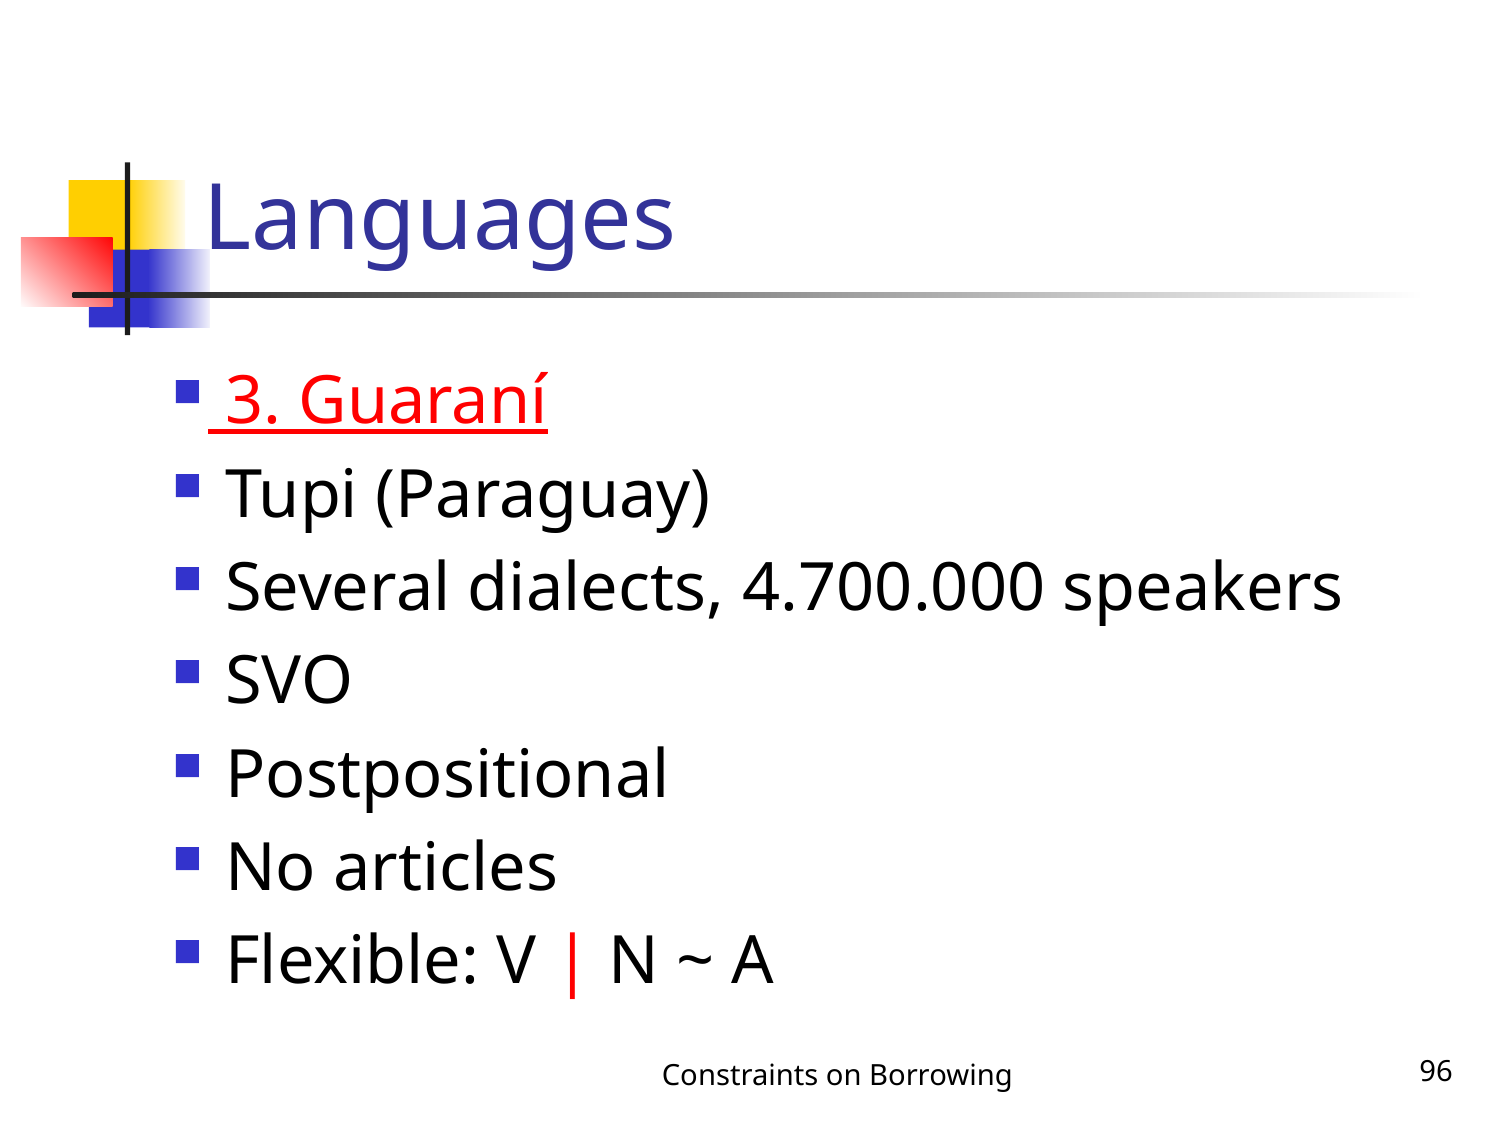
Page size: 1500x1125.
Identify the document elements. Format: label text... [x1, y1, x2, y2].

footer Constraints on Borrowing [599, 1023, 1076, 1100]
slide_number 96 [1154, 1023, 1468, 1100]
title Languages [188, 34, 1468, 276]
text_box 3. Guaraní Tupi (Paraguay) Several dialects, 4.700.000 speakers SVO Postpositional No articles Flexible: V | N ~ A [157, 349, 1360, 1005]
